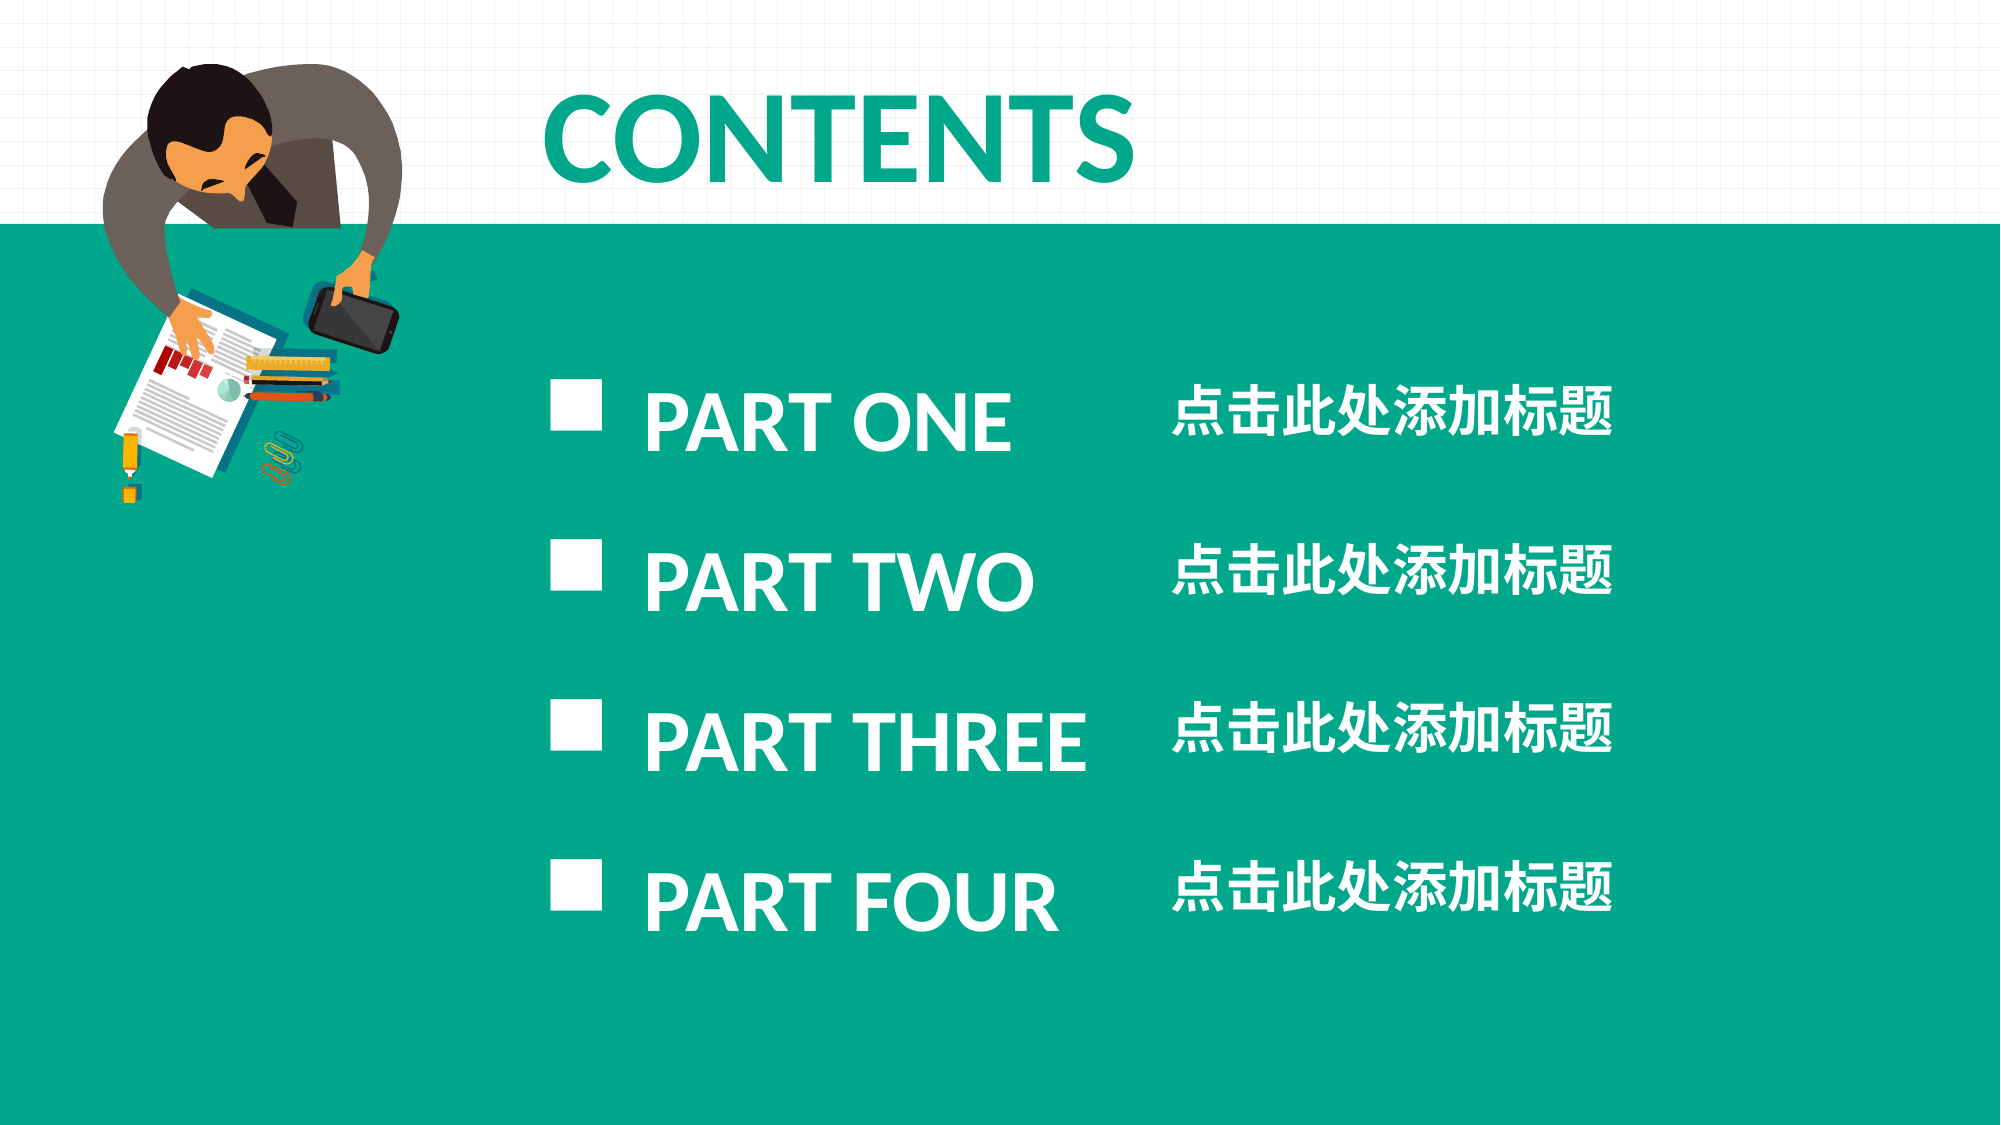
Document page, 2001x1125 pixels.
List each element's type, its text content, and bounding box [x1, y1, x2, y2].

text_box PART ONE PART TWO PART THREE PART FOUR [529, 302, 1330, 957]
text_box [102, 64, 403, 504]
text_box 点击此处添加标题 [1155, 335, 1766, 451]
text_box CONTENTS [528, 42, 1195, 217]
text_box 点击此处添加标题 [1155, 810, 1766, 926]
text_box 点击此处添加标题 [1155, 493, 1766, 609]
text_box 点击此处添加标题 [1155, 652, 1766, 768]
